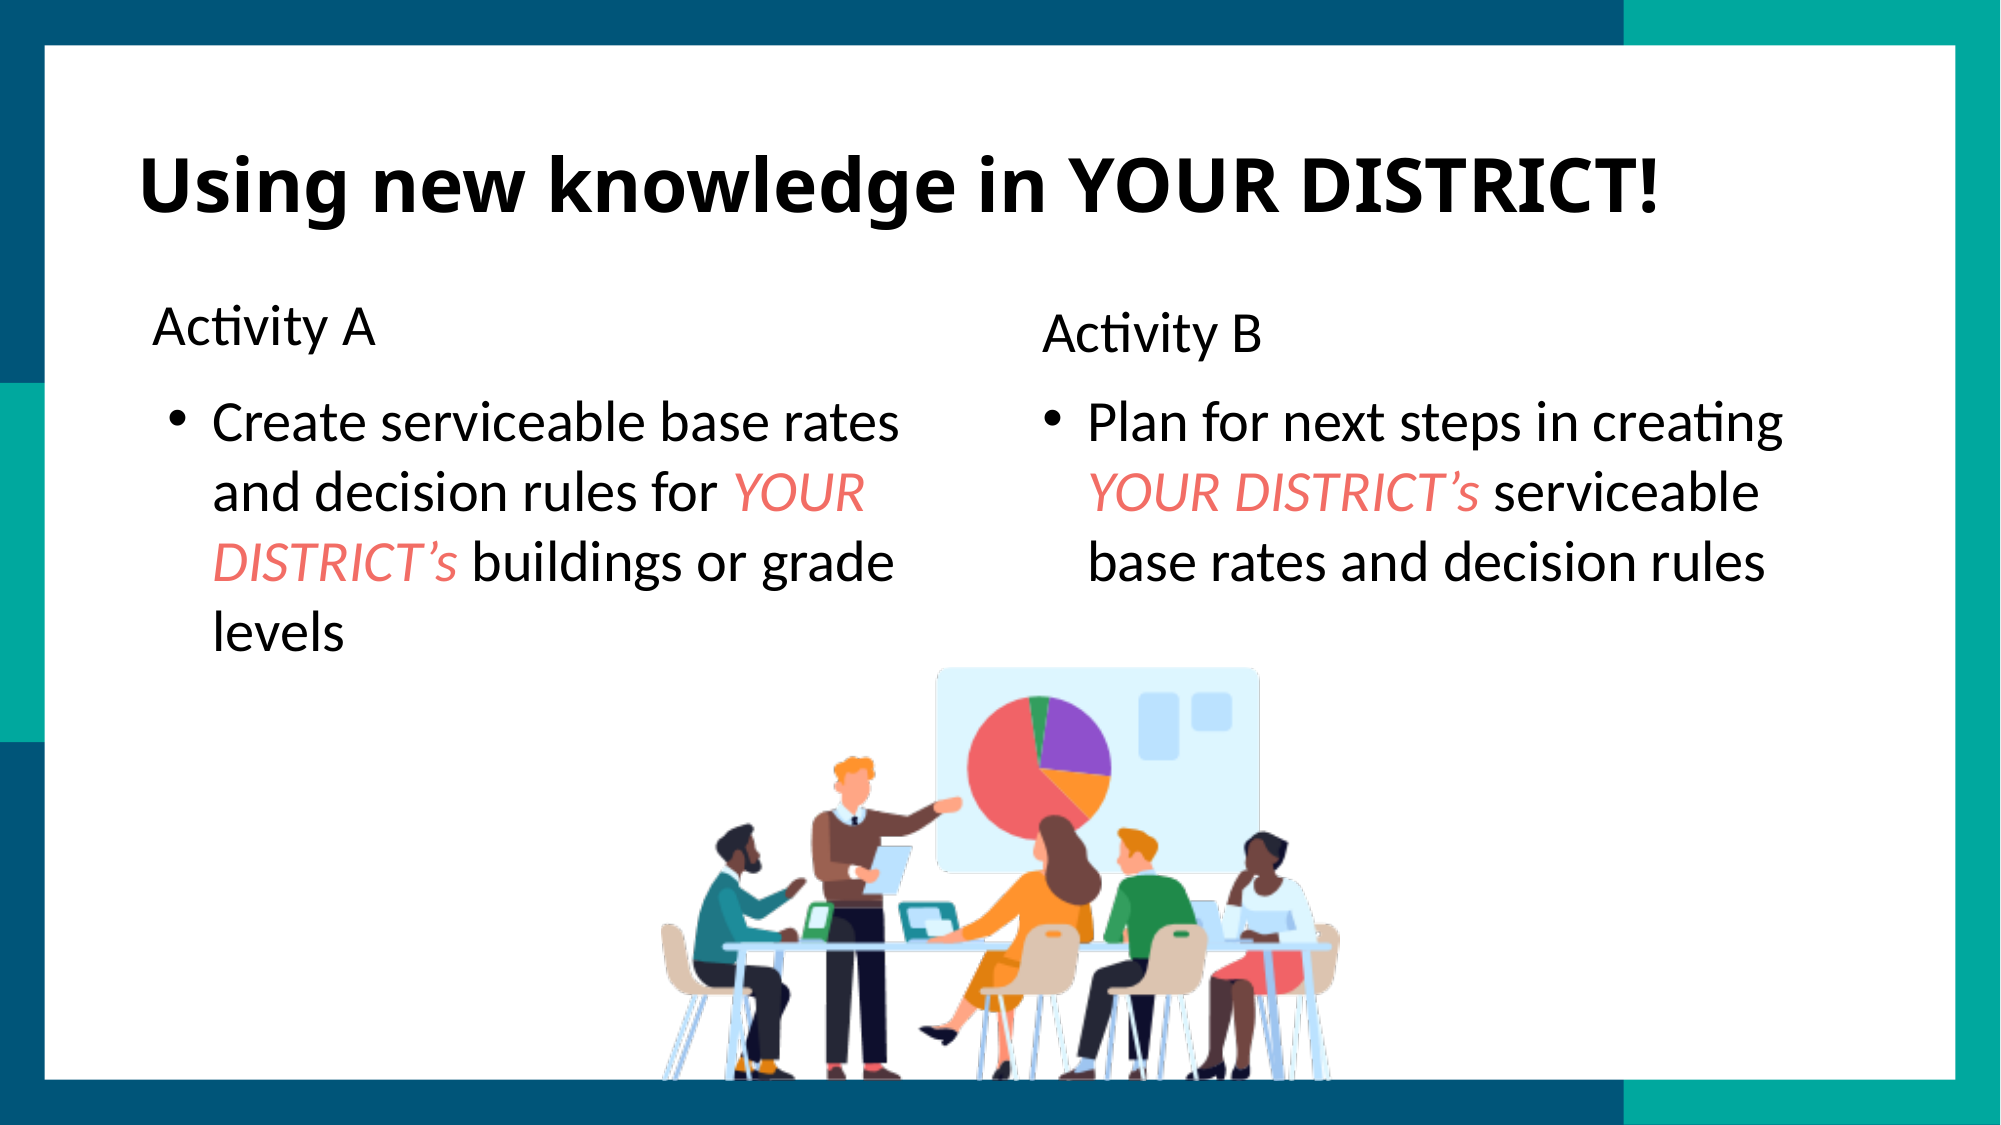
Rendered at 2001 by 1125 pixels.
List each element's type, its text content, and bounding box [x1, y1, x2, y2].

text_box Activity B [1012, 287, 1863, 375]
text_box Plan for next steps in creating YOUR DISTRICT’s serviceable base rates and decision rules [1012, 375, 1863, 980]
title Using new knowledge in YOUR DISTRICT! [137, 114, 1863, 250]
picture [660, 667, 1340, 1080]
text_box Activity A [137, 287, 984, 375]
text_box Create serviceable base rates and decision rules for YOUR DISTRICT’s buildings or grade levels [137, 375, 984, 980]
